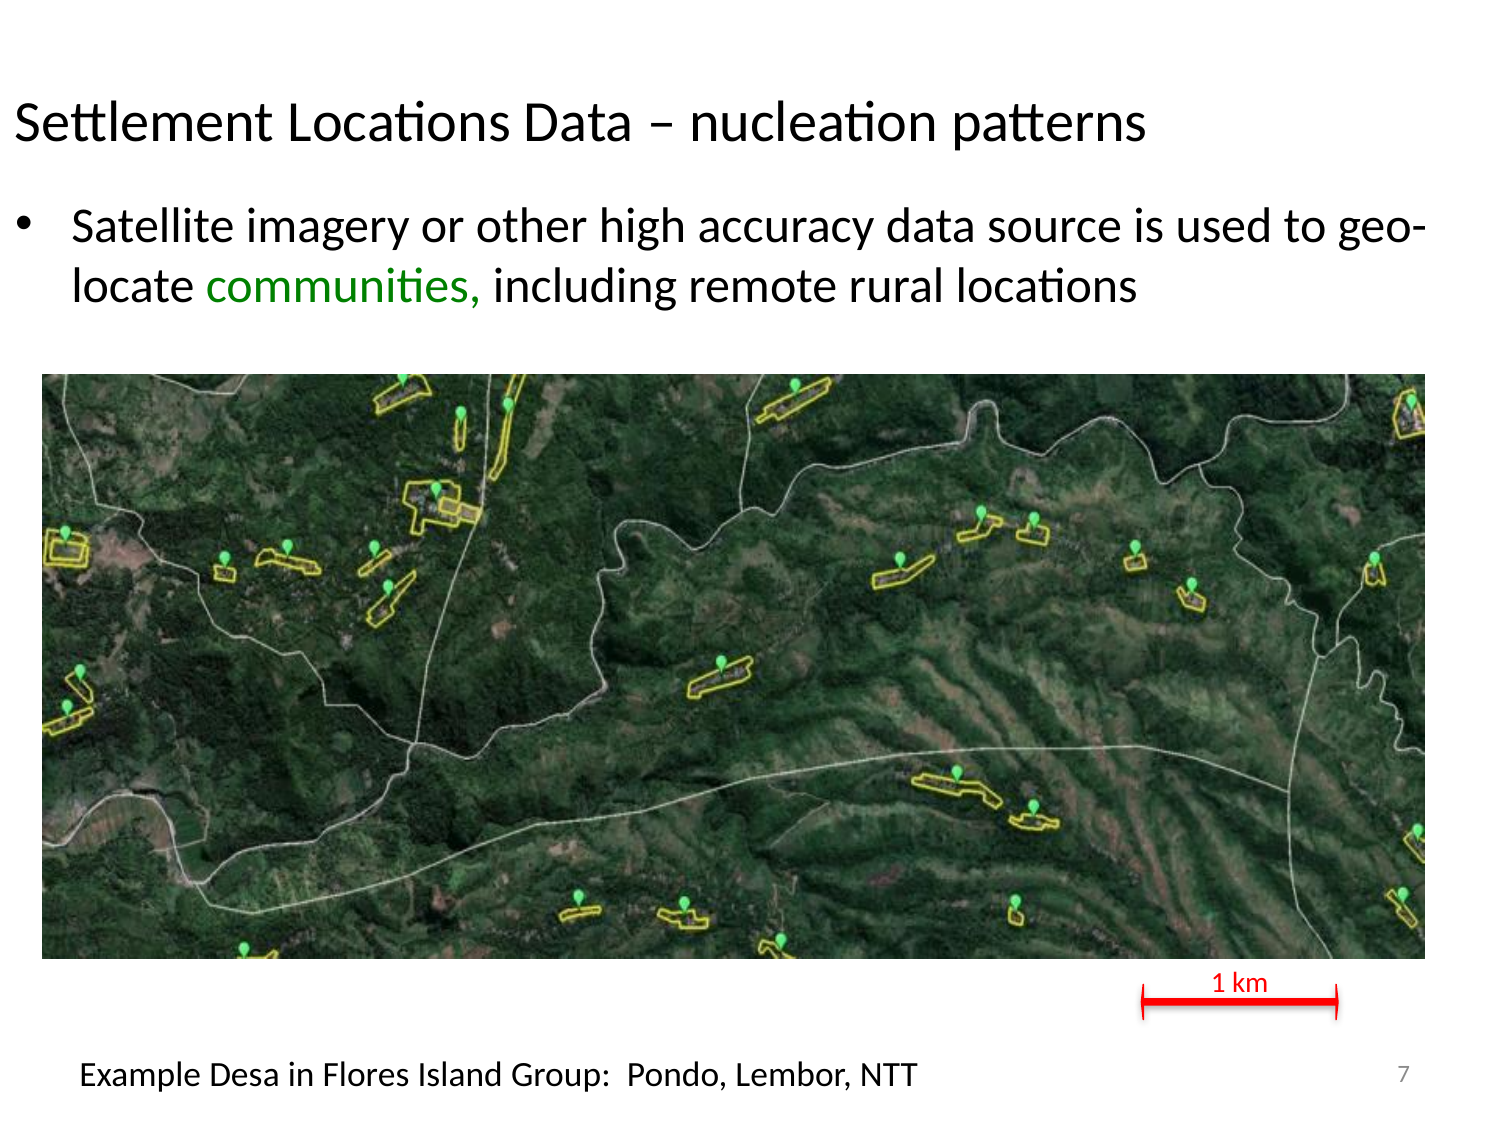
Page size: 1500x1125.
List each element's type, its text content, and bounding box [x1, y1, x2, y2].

text_box [1140, 995, 1339, 1021]
text_box 1 km [1141, 968, 1338, 1004]
picture [41, 374, 1426, 959]
text_box Settlement Locations Data – nucleation patterns [0, 52, 1442, 185]
text_box [20, 35, 1462, 167]
text_box Example Desa in Flores Island Group: Pondo, Lembor, NTT [64, 1043, 1489, 1108]
list Satellite imagery or other high accuracy data source is used to geo-locate communities, including remote rural locations [0, 184, 1459, 400]
slide_number 7 [1074, 1042, 1425, 1103]
